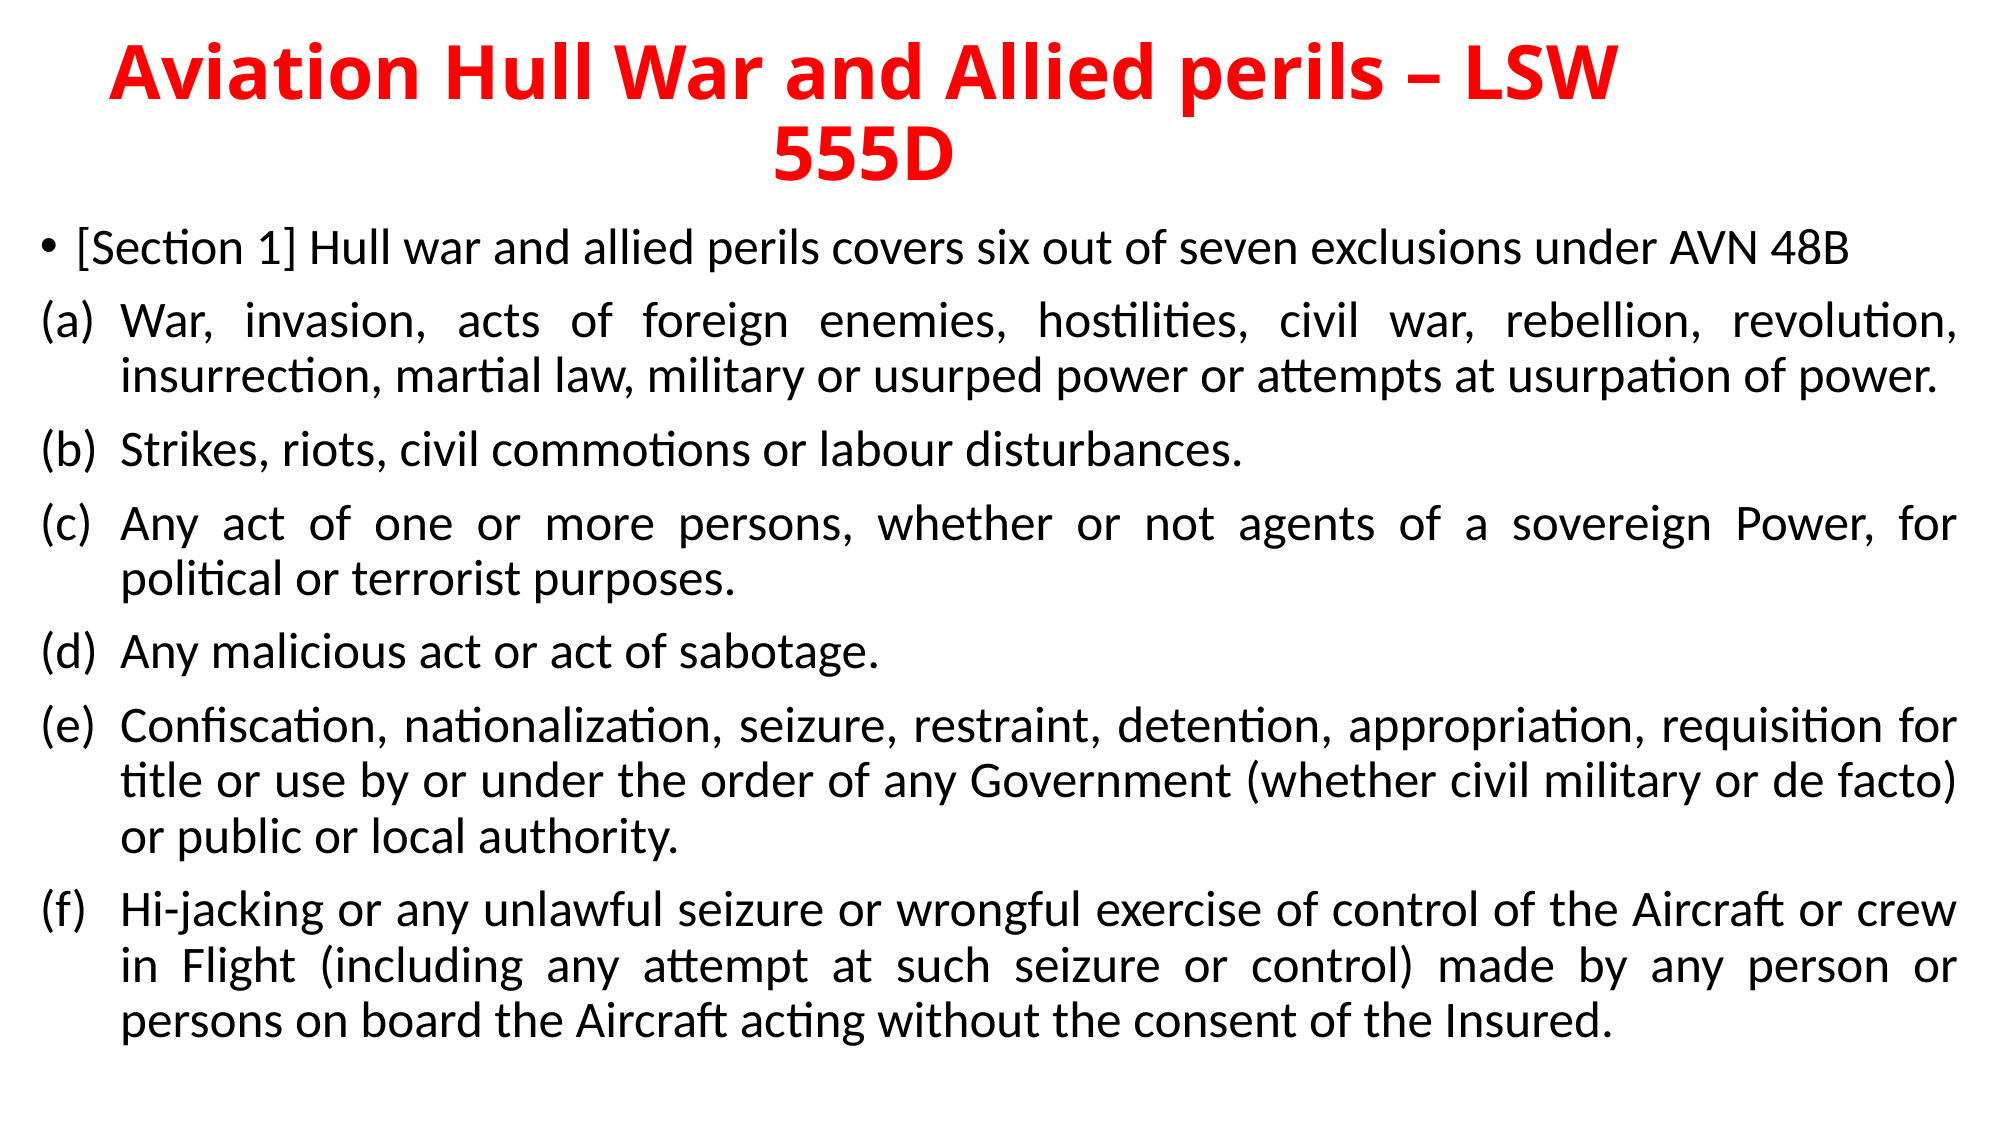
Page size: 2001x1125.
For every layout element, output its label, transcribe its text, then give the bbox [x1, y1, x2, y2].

list [Section 1] Hull war and allied perils covers six out of seven exclusions under AVN 48B War, invasion, acts of foreign enemies, hostilities, civil war, rebellion, revolution, insurrection, martial law, military or usurped power or attempts at usurpation of power. Strikes, riots, civil commotions or labour disturbances. Any act of one or more persons, whether or not agents of a sovereign Power, for political or terrorist purposes. Any malicious act or act of sabotage. Confiscation, nationalization, seizure, restraint, detention, appropriation, requisition for title or use by or under the order of any Government (whether civil military or de facto) or public or local authority. Hi-jacking or any unlawful seizure or wrongful exercise of control of the Aircraft or crew in Flight (including any attempt at such seizure or control) made by any person or persons on board the Aircraft acting without the consent of the Insured. [24, 212, 1975, 1075]
title Aviation Hull War and Allied perils – LSW 555D [30, 50, 1700, 183]
